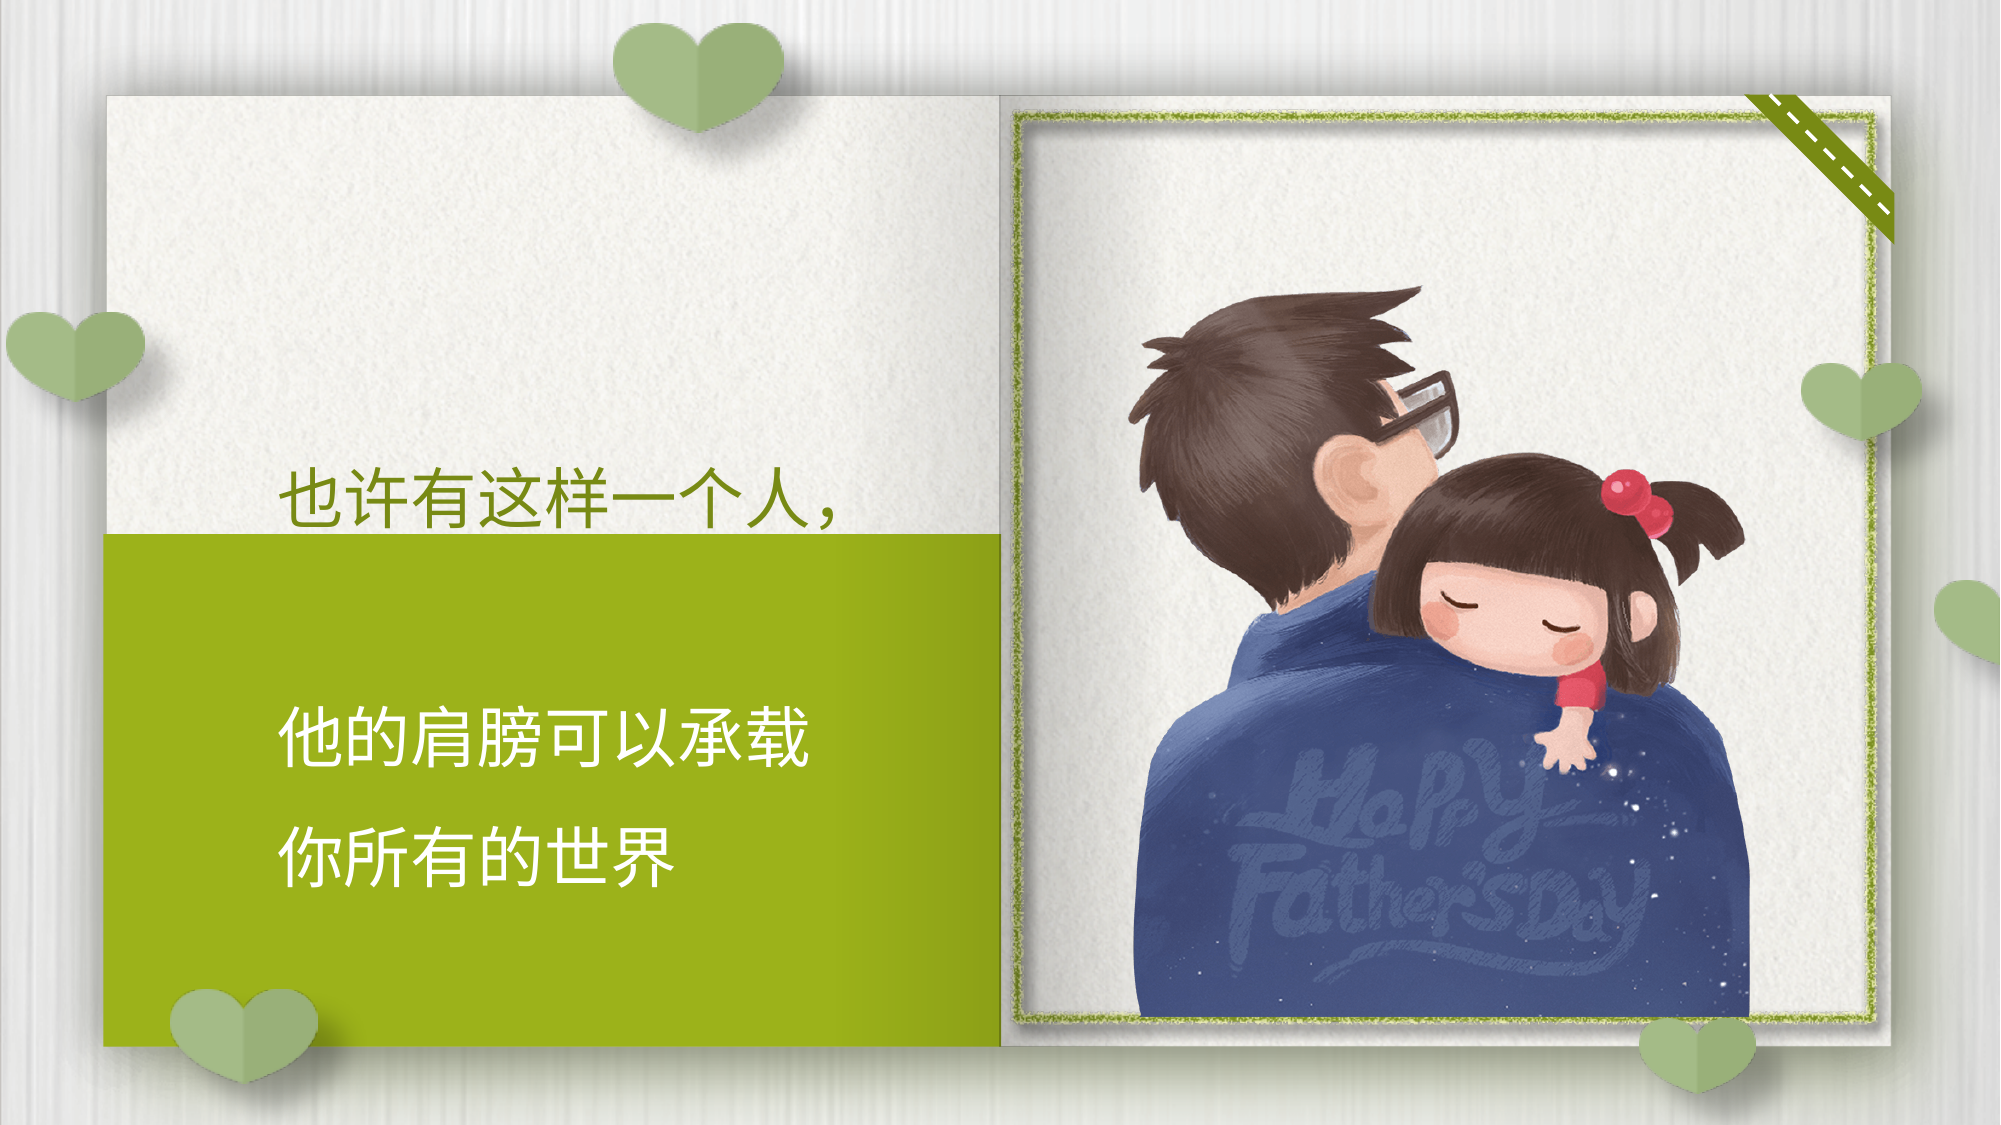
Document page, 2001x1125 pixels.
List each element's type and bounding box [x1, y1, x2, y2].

picture [0, 0, 2001, 1125]
text_box [103, 94, 1939, 1047]
